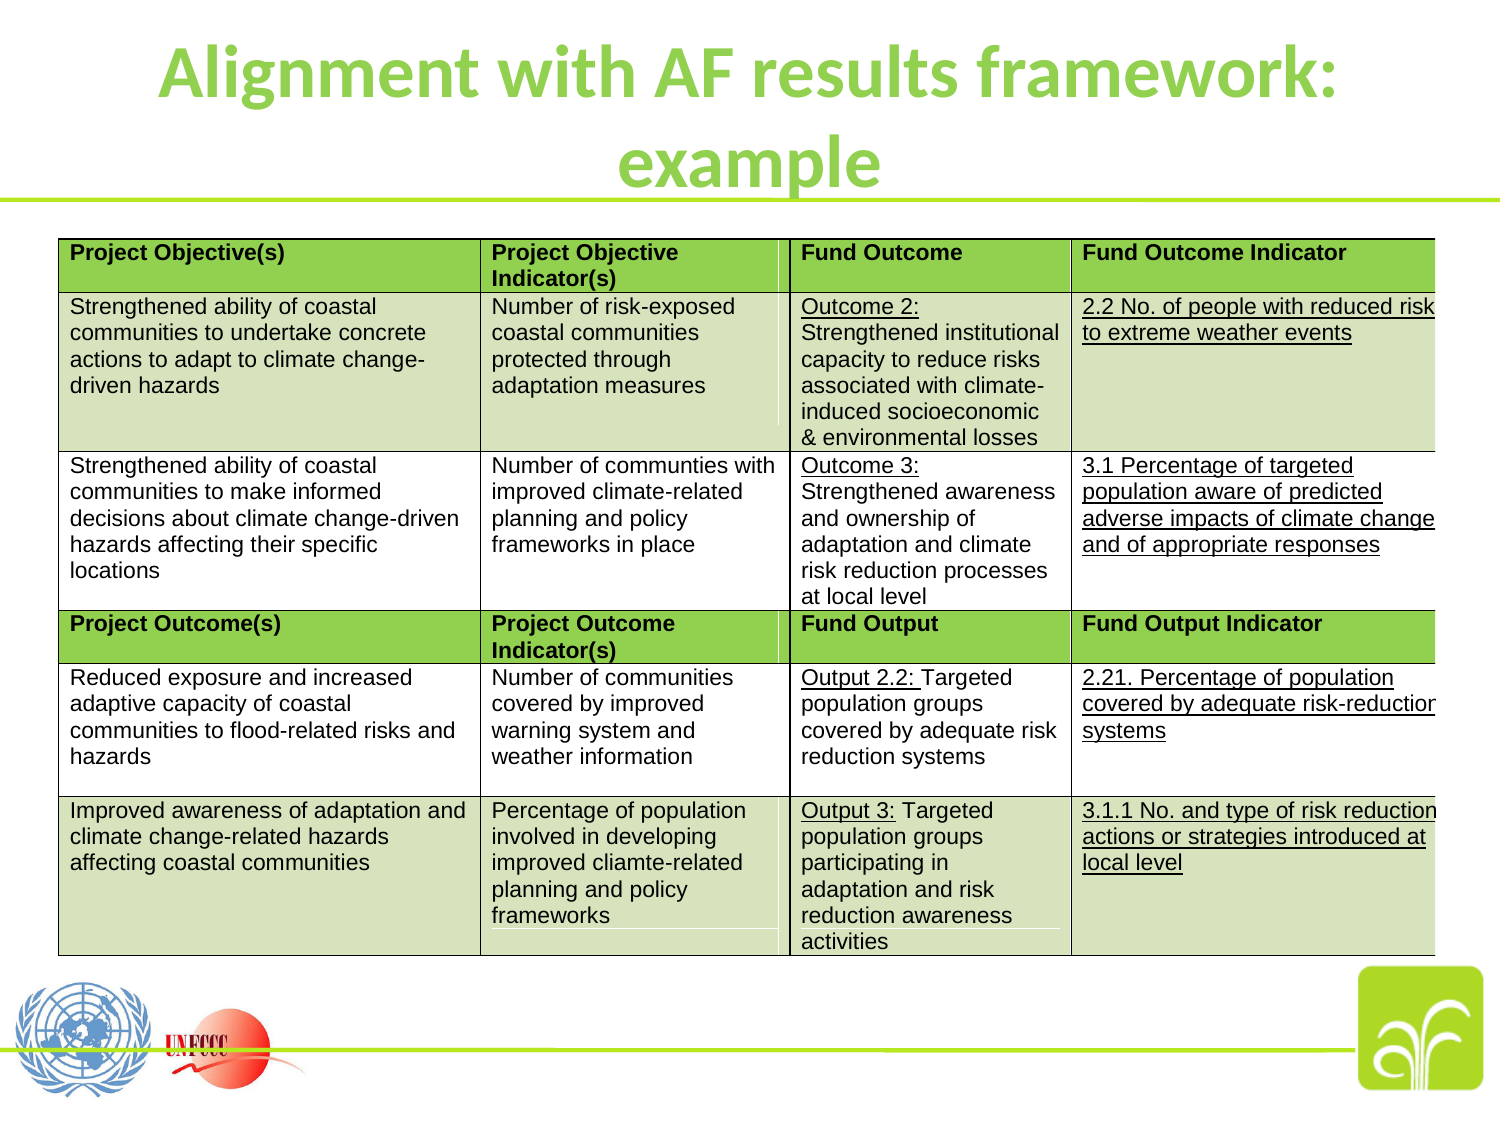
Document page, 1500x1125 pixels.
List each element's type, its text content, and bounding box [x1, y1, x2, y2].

picture [1324, 948, 1500, 1105]
picture [12, 974, 313, 1047]
picture [12, 1053, 313, 1107]
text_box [37, 238, 1436, 988]
title Alignment with AF results framework: example [74, 37, 1426, 188]
